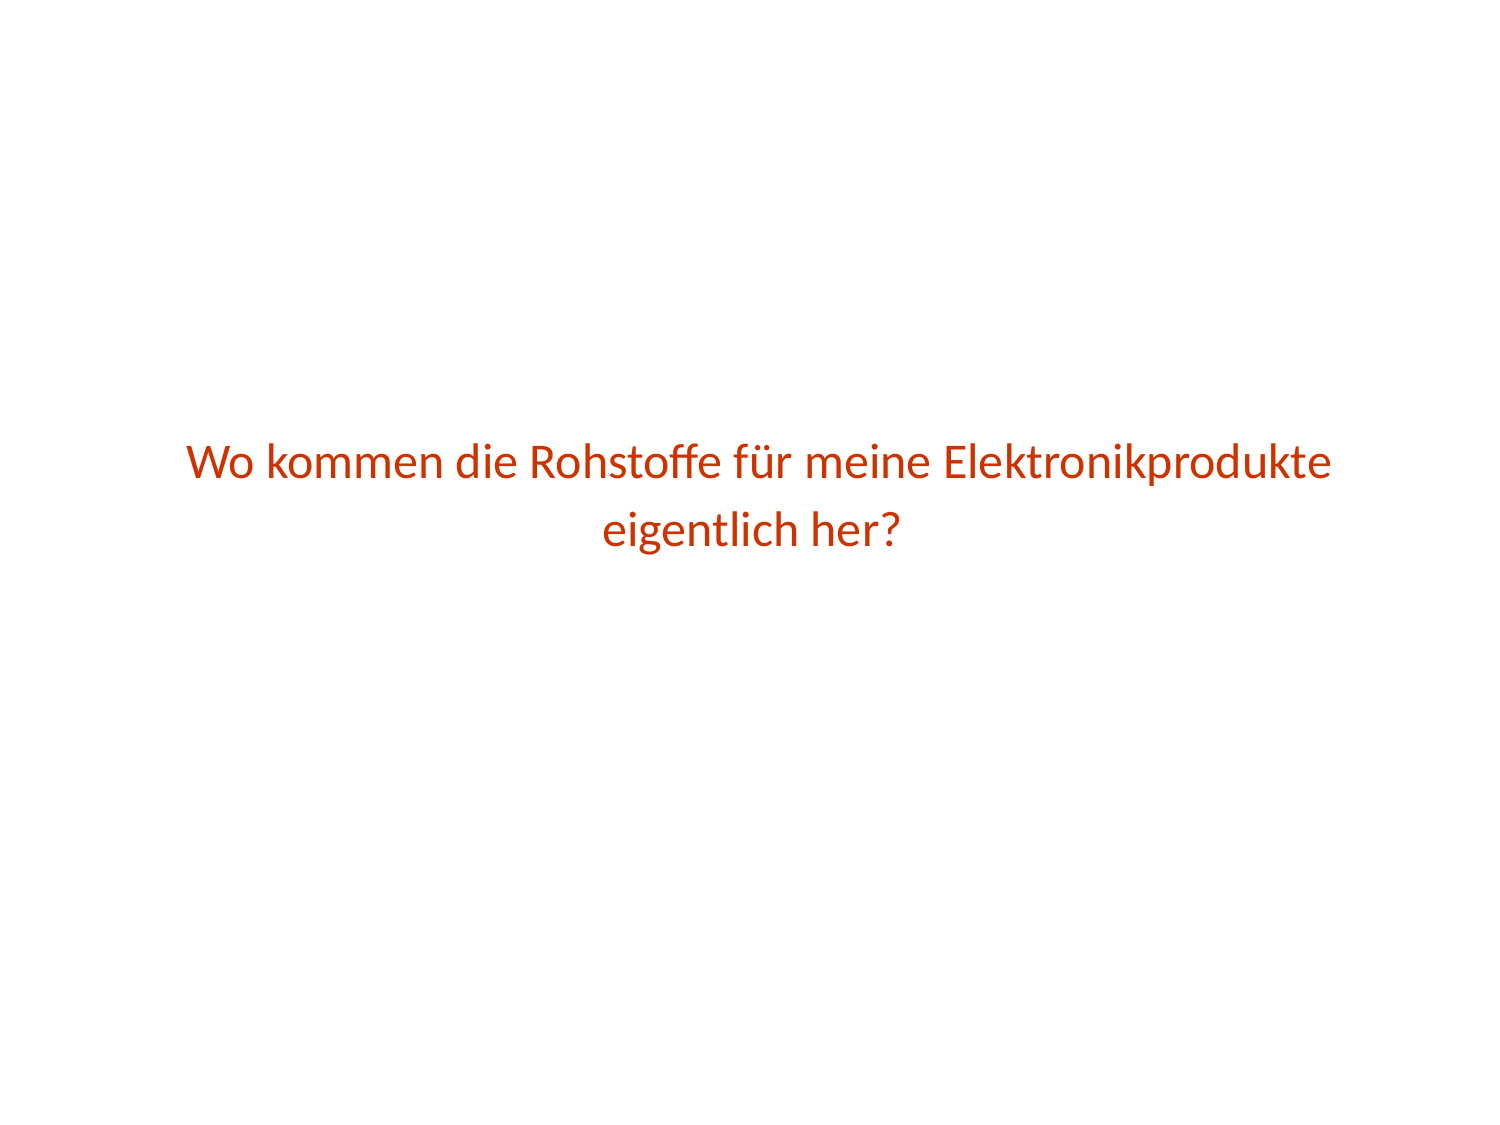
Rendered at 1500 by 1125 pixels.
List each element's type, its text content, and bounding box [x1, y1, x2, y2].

text_box Wo kommen die Rohstoffe für meine Elektronikprodukte eigentlich her? [159, 420, 1360, 566]
